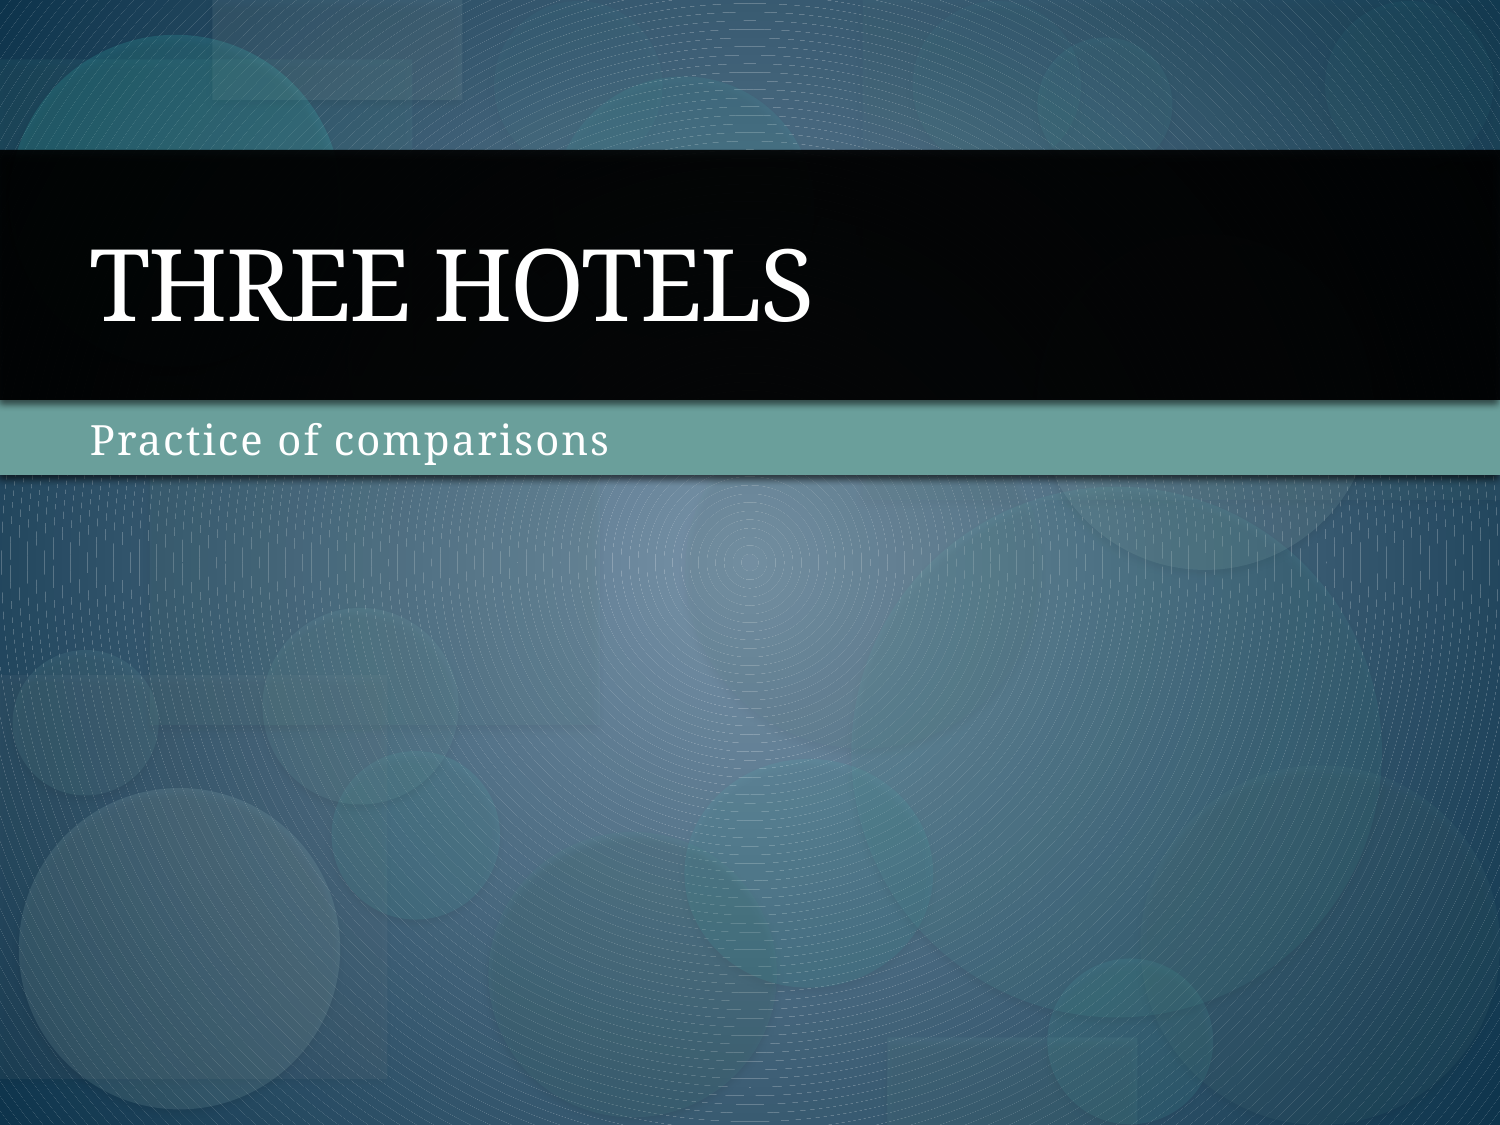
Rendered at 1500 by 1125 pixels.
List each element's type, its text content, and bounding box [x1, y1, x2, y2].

subtitle Practice of comparisons [75, 406, 1438, 469]
title Three hotels [75, 174, 1438, 388]
